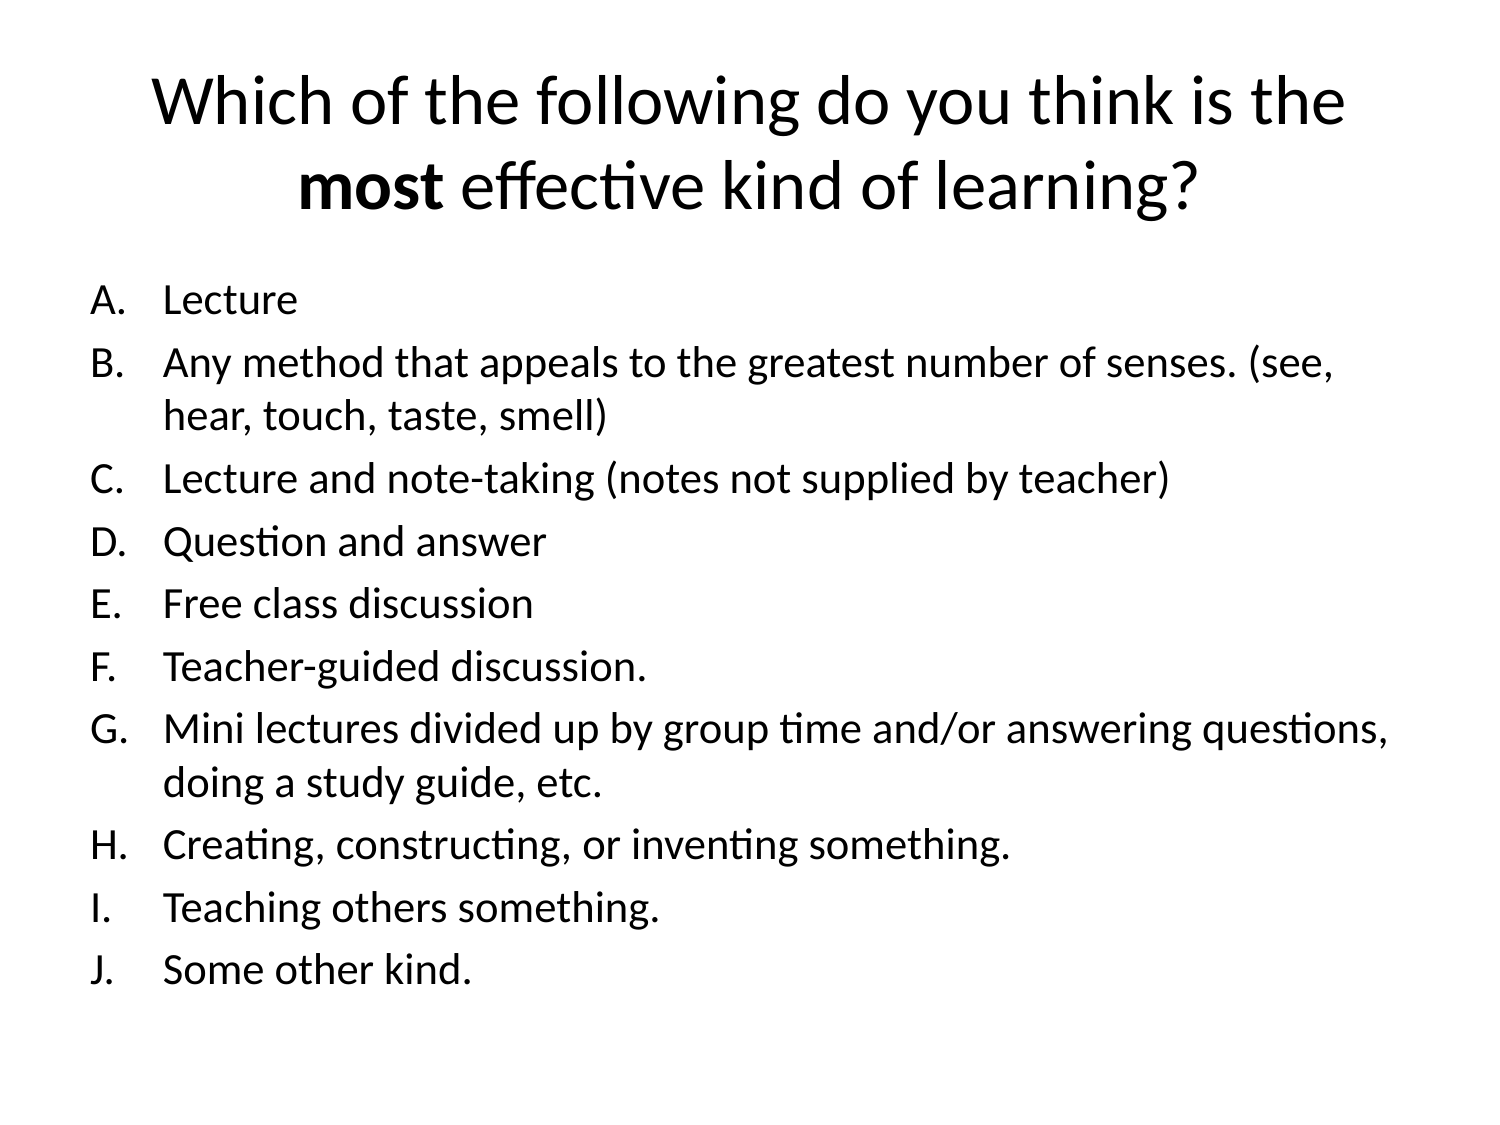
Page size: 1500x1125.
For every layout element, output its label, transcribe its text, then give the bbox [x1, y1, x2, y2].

title Which of the following do you think is the most effective kind of learning? [75, 45, 1425, 233]
list Lecture Any method that appeals to the greatest number of senses. (see, hear, touch, taste, smell) Lecture and note-taking (notes not supplied by teacher) Question and answer Free class discussion Teacher-guided discussion. Mini lectures divided up by group time and/or answering questions, doing a study guide, etc. Creating, constructing, or inventing something. Teaching others something. Some other kind. [75, 262, 1425, 1005]
